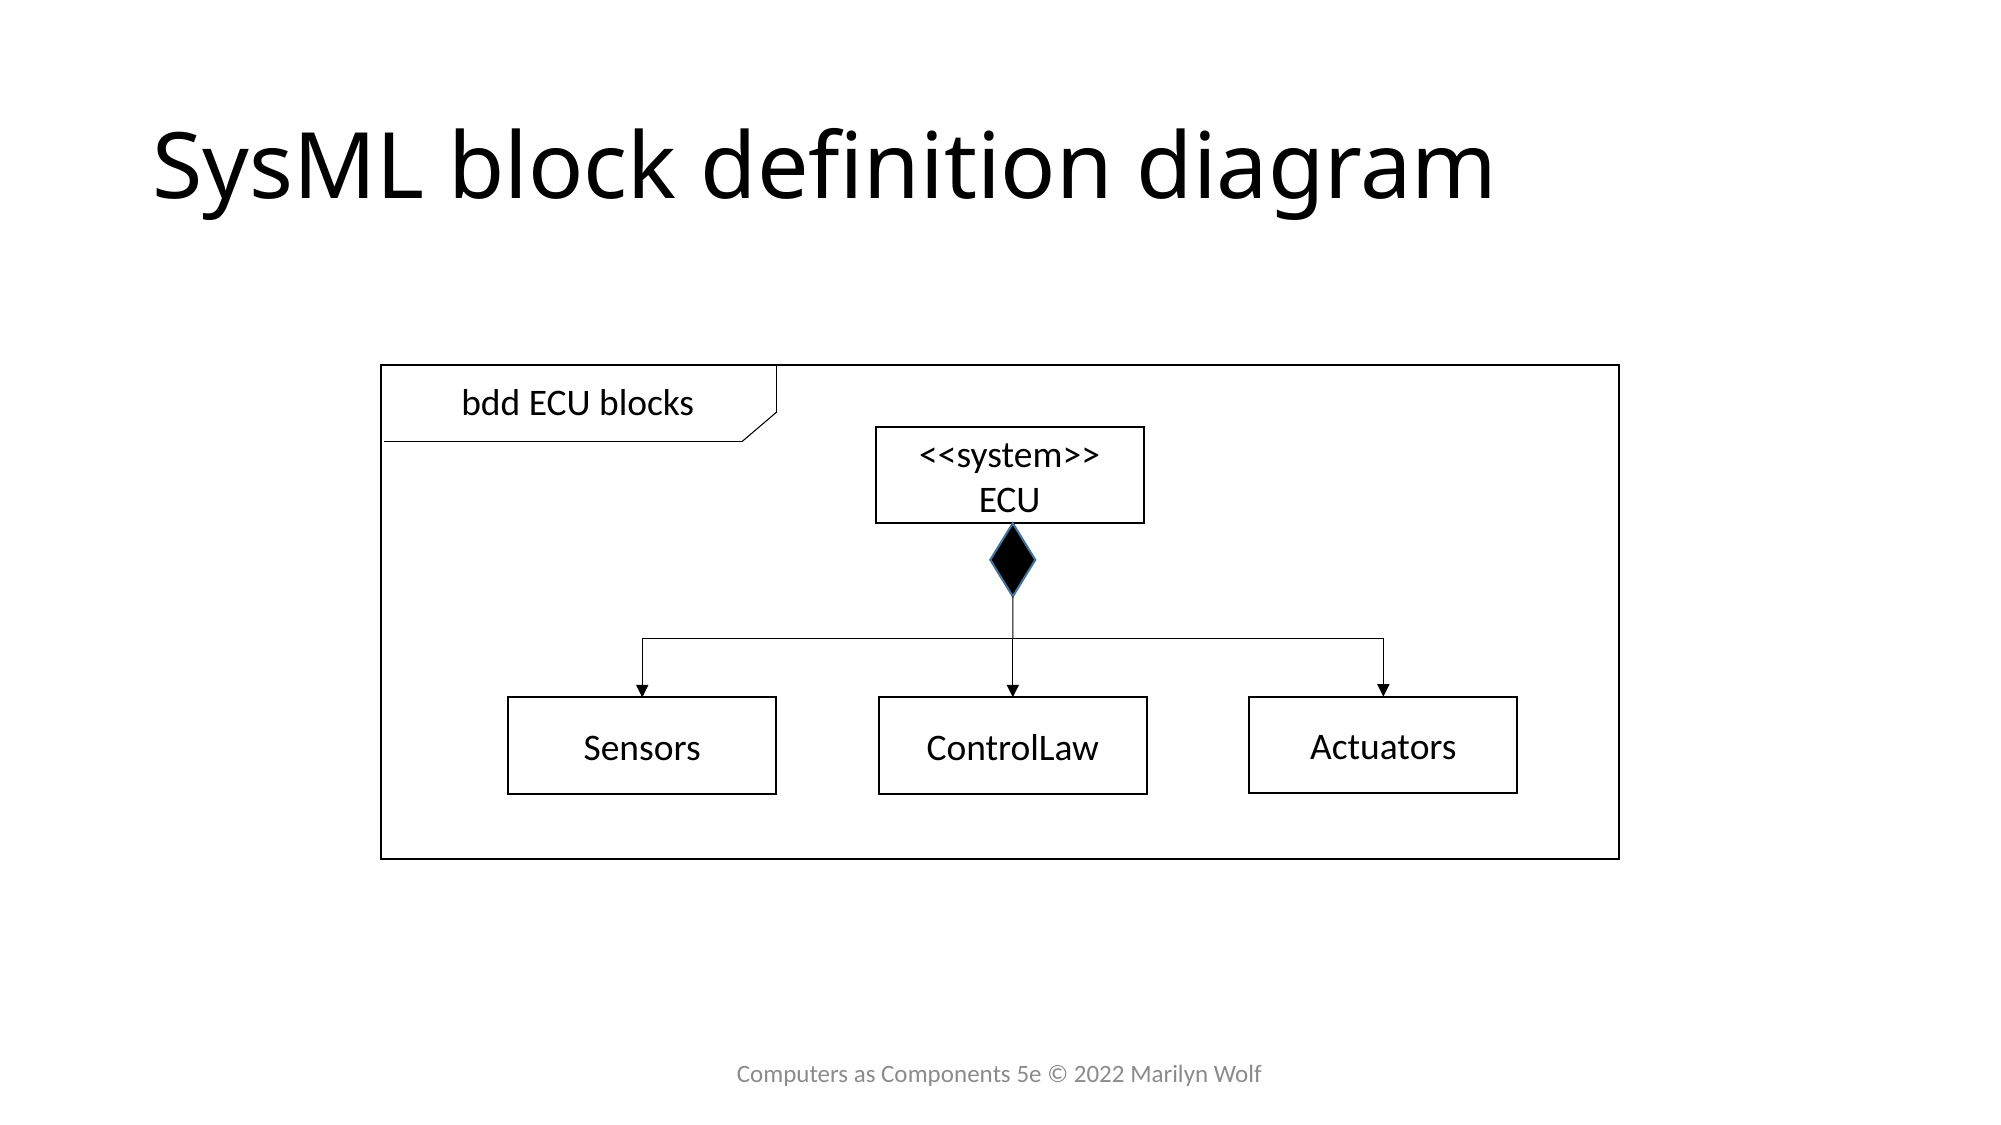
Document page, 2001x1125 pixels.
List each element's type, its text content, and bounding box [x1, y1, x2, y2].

text_box [380, 364, 1620, 860]
text_box <<system>> ECU [875, 426, 1145, 524]
title SysML block definition diagram [137, 59, 1863, 278]
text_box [383, 365, 777, 442]
text_box [989, 521, 1037, 598]
text_box Sensors [507, 696, 777, 795]
footer Computers as Components 5e © 2022 Marilyn Wolf [662, 1042, 1338, 1103]
text_box Actuators [1248, 696, 1518, 794]
text_box ControlLaw [878, 696, 1148, 795]
